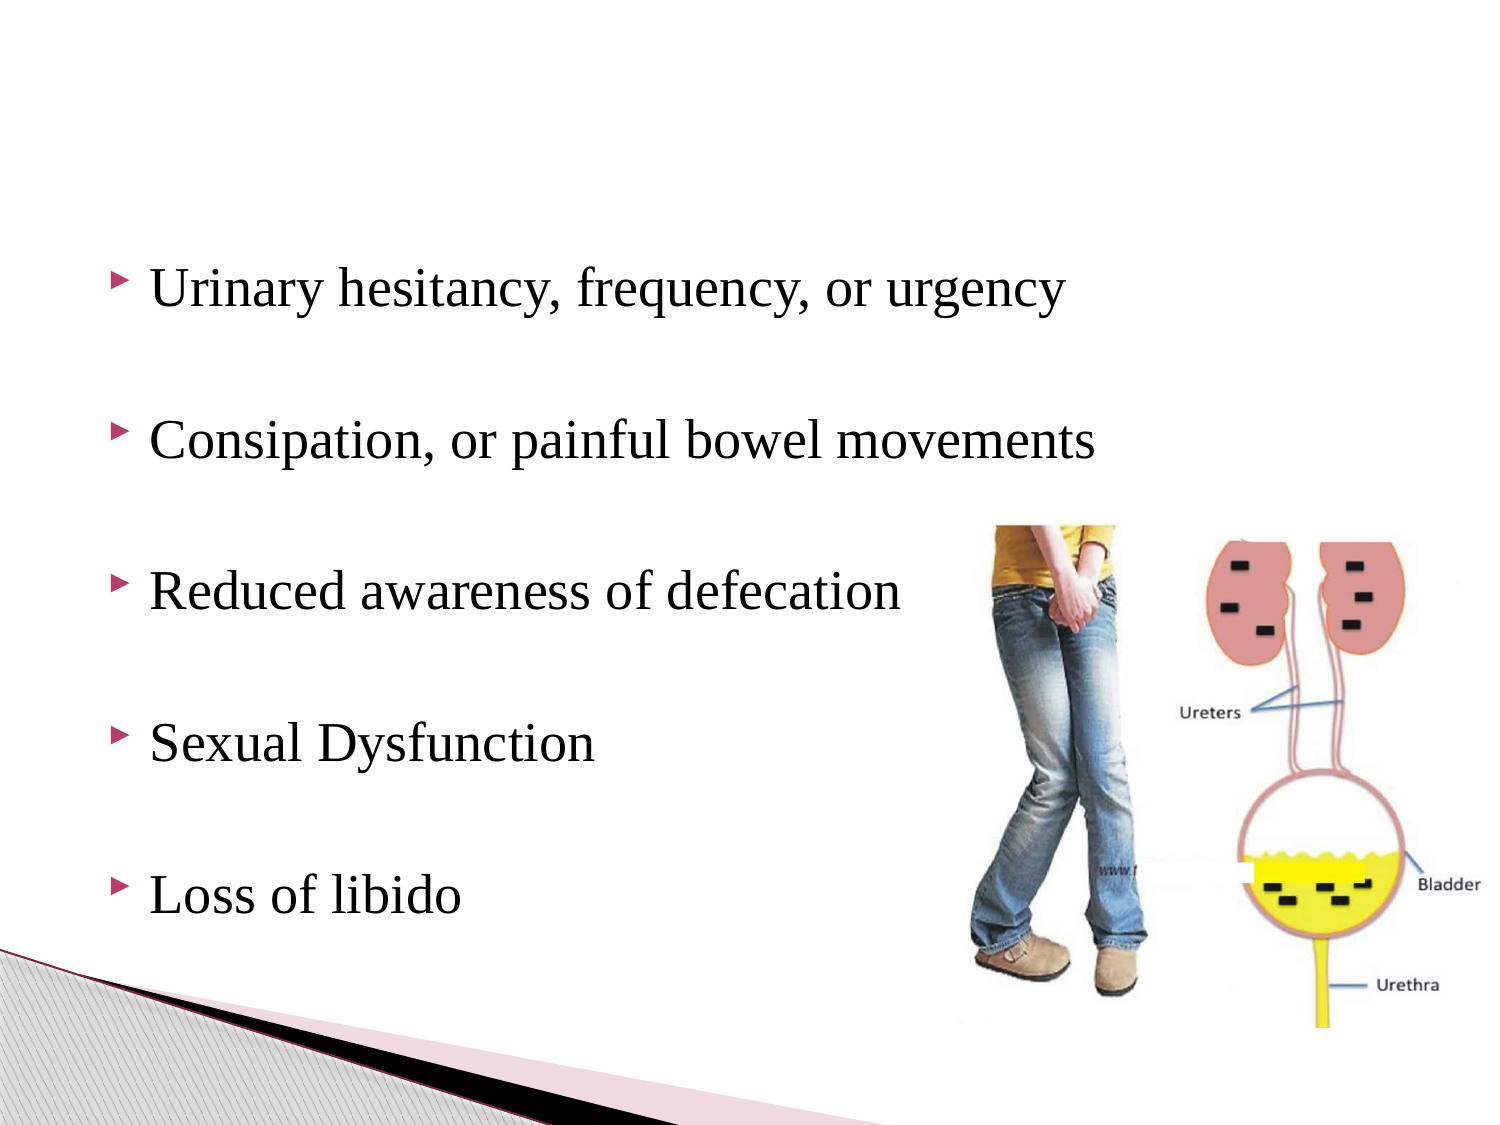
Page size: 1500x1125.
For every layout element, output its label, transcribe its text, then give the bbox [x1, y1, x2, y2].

picture [913, 480, 1500, 1029]
list Urinary hesitancy, frequency, or urgency Consipation, or painful bowel movements Reduced awareness of defecation Sexual Dysfunction Loss of libido [75, 243, 1425, 986]
